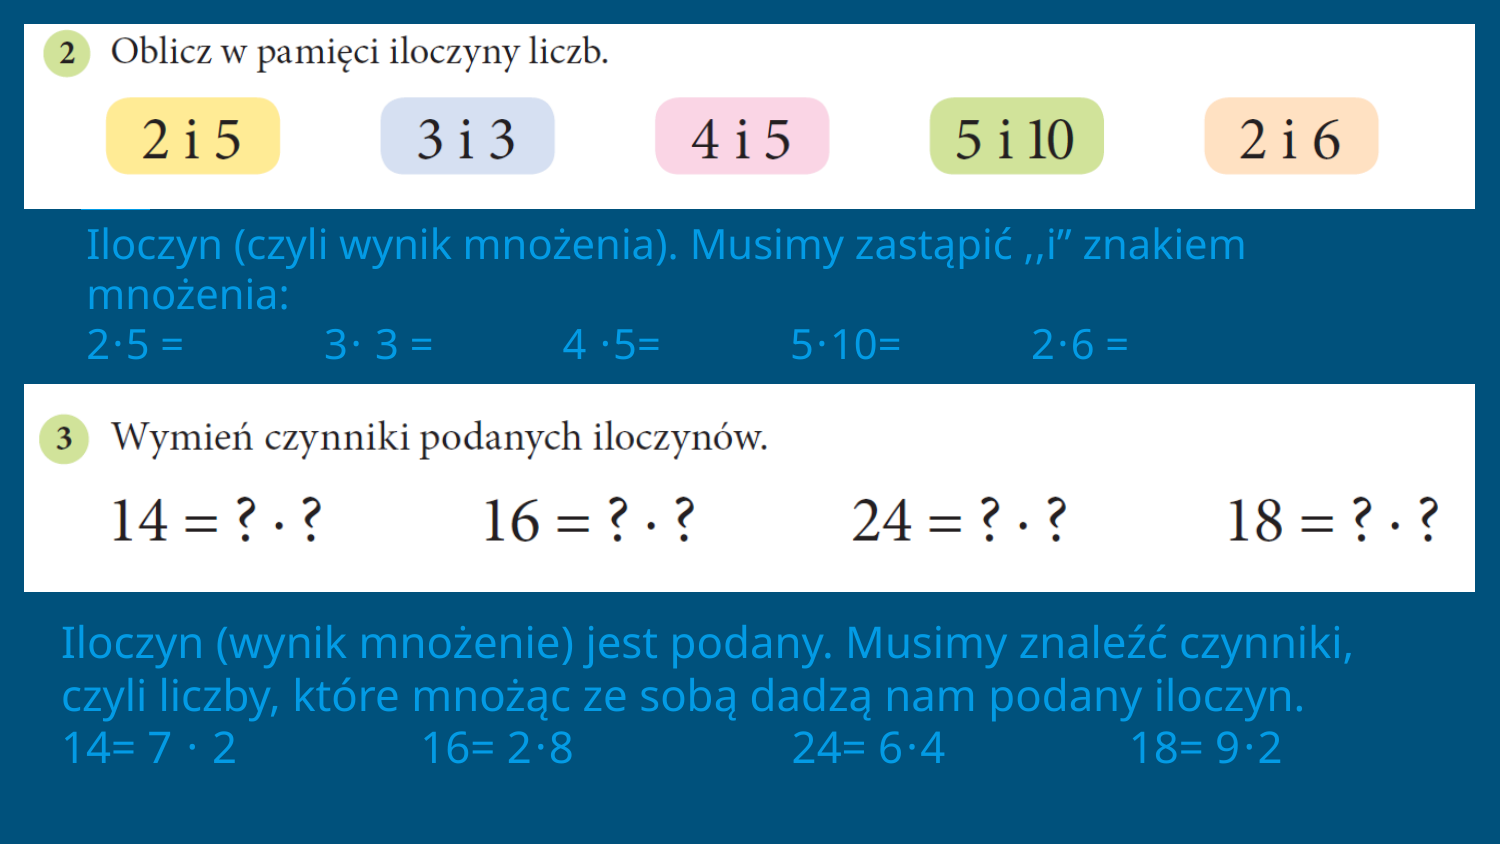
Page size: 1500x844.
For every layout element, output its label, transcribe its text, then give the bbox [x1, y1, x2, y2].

picture [25, 385, 1474, 591]
picture [25, 25, 1474, 208]
text_box Iloczyn (czyli wynik mnożenia). Musimy zastąpić ,,i” znakiem mnożenia: 2𑁦5 = 3𑁦 3 = 4 𑁦5= 5𑁦10= 2𑁦6 = [71, 217, 1399, 371]
text_box Iloczyn (wynik mnożenie) jest podany. Musimy znaleźć czynniki, czyli liczby, które mnożąc ze sobą dadzą nam podany iloczyn. 14= 7 𑁦 2 16= 2𑁦8 24= 6𑁦4 18= 9𑁦2 [46, 600, 1438, 822]
